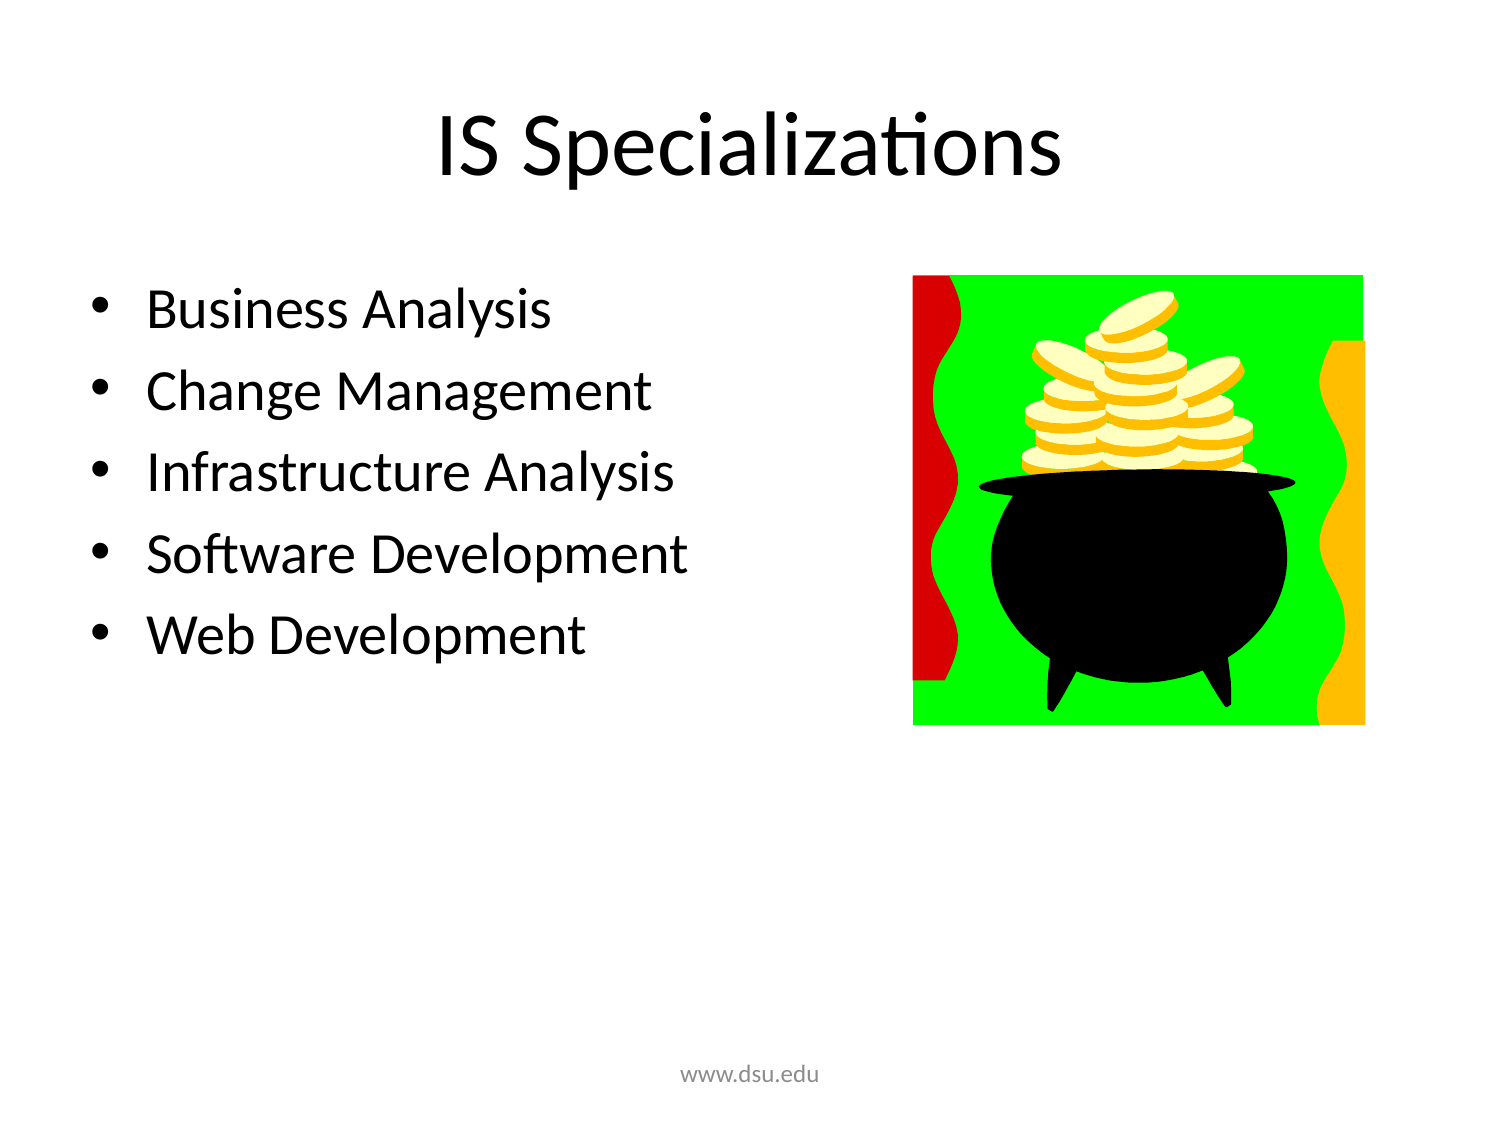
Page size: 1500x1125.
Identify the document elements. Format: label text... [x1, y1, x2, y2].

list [912, 274, 1366, 726]
title IS Specializations [75, 45, 1425, 233]
list Business Analysis Change Management Infrastructure Analysis Software Development Web Development [75, 262, 738, 1005]
footer www.dsu.edu [512, 1042, 988, 1103]
